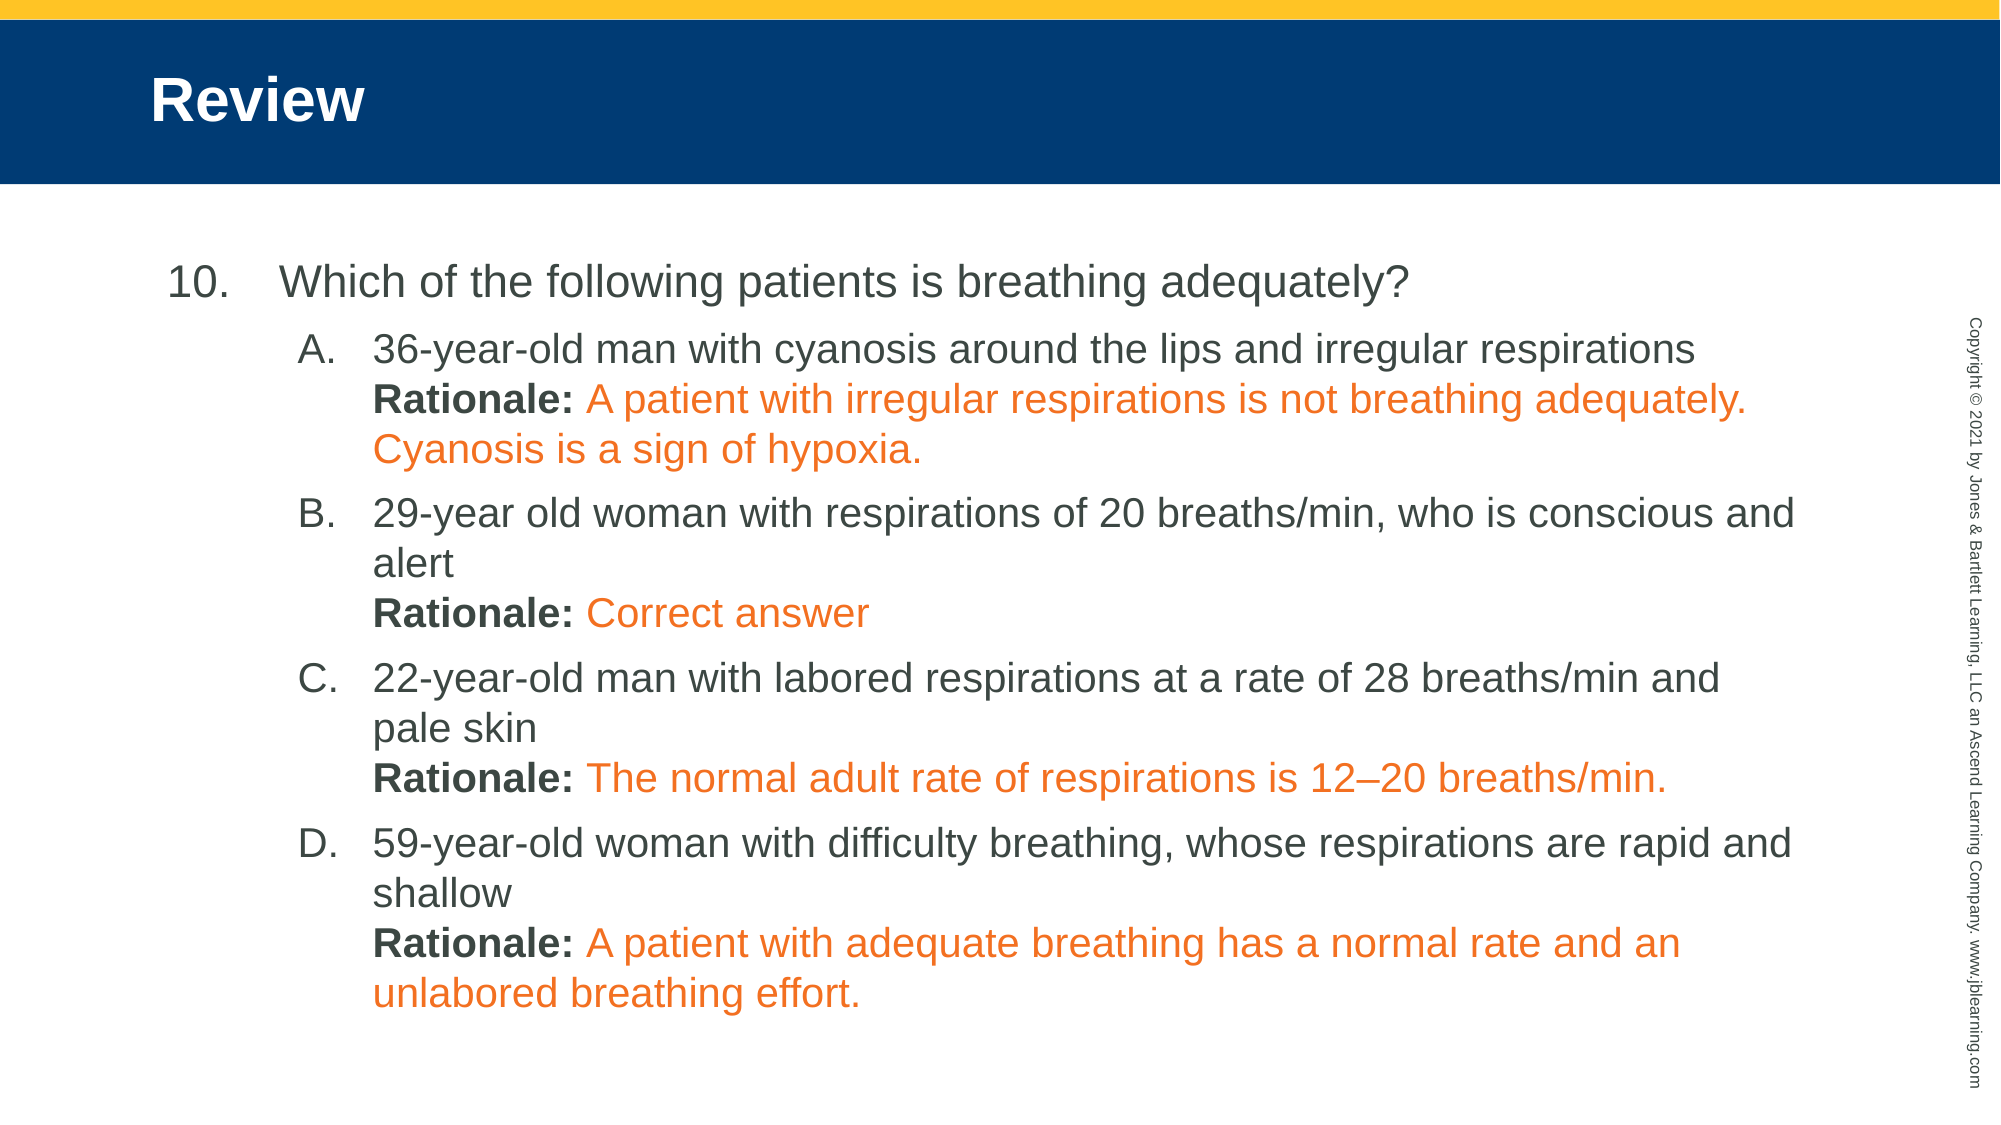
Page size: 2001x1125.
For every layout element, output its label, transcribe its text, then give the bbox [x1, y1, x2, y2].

title Review [0, 19, 2000, 185]
list Which of the following patients is breathing adequately? 36-year-old man with cyanosis around the lips and irregular respirations Rationale: A patient with irregular respirations is not breathing adequately. Cyanosis is a sign of hypoxia. 29-year old woman with respirations of 20 breaths/min, who is conscious and alert Rationale: Correct answer 22-year-old man with labored respirations at a rate of 28 breaths/min and pale skin Rationale: The normal adult rate of respirations is 12–20 breaths/min. 59-year-old woman with difficulty breathing, whose respirations are rapid and shallow Rationale: A patient with adequate breathing has a normal rate and an unlabored breathing effort. [151, 244, 1840, 1066]
